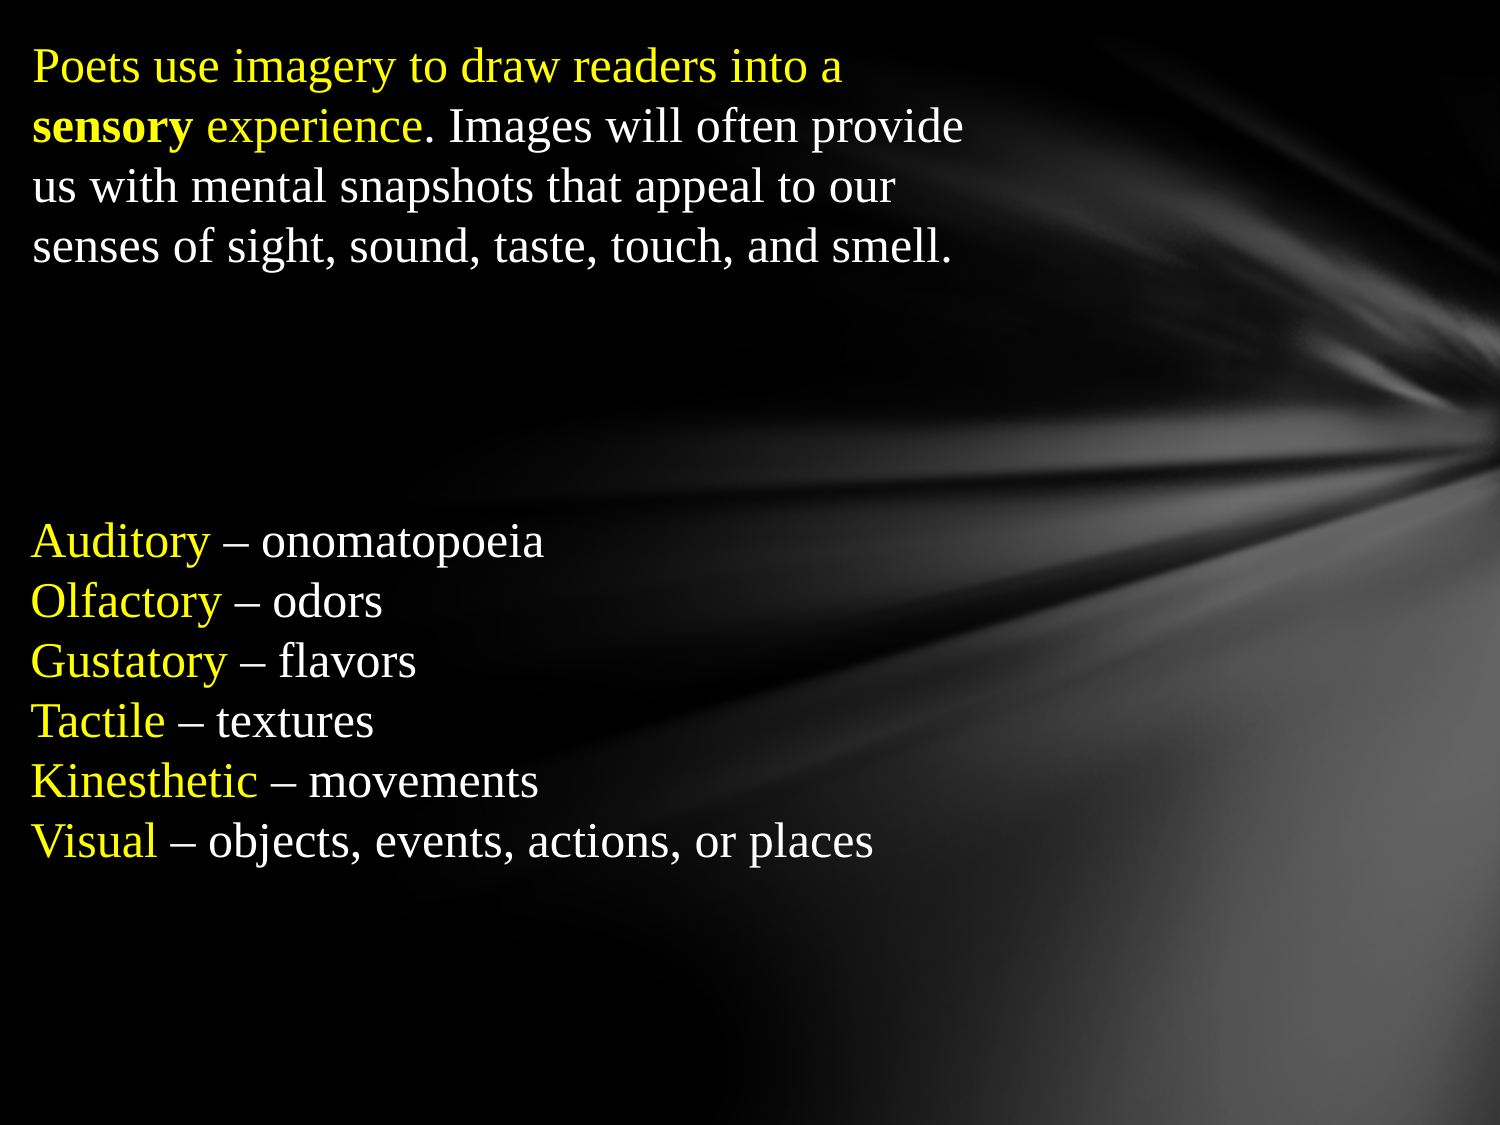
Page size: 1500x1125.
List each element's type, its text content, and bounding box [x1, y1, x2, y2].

text_box Auditory – onomatopoeia Olfactory – odors Gustatory – flavors Tactile – textures Kinesthetic – movements Visual – objects, events, actions, or places [15, 499, 890, 920]
text_box Poets use imagery to draw readers into a sensory experience. Images will often provide us with mental snapshots that appeal to our senses of sight, sound, taste, touch, and smell. [17, 24, 988, 280]
